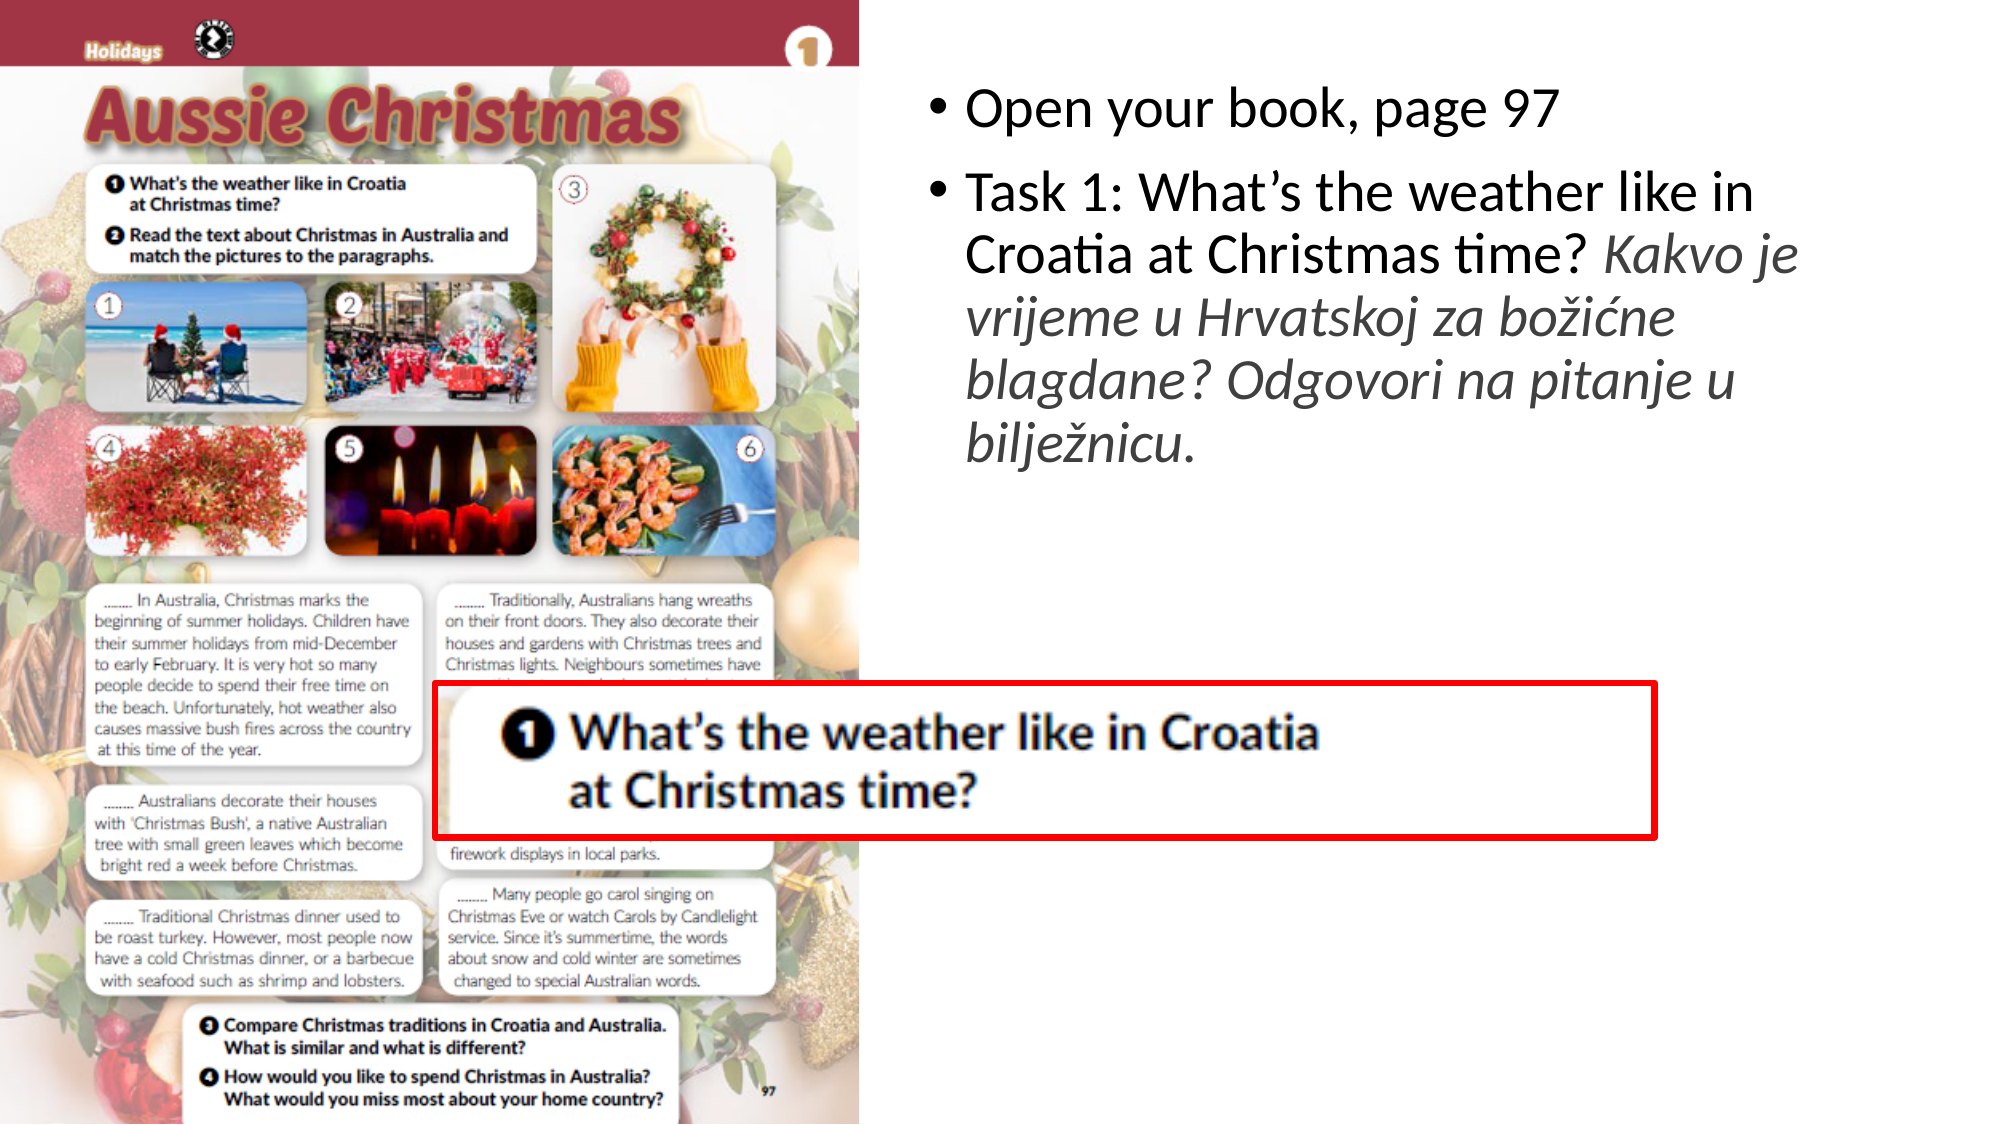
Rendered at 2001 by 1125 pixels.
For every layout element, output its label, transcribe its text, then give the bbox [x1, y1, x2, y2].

list Open your book, page 97 Task 1: What’s the weather like in Croatia at Christmas time? Kakvo je vrijeme u Hrvatskoj za božićne blagdane? Odgovori na pitanje u bilježnicu. [913, 69, 1867, 503]
picture [0, 0, 1652, 1124]
